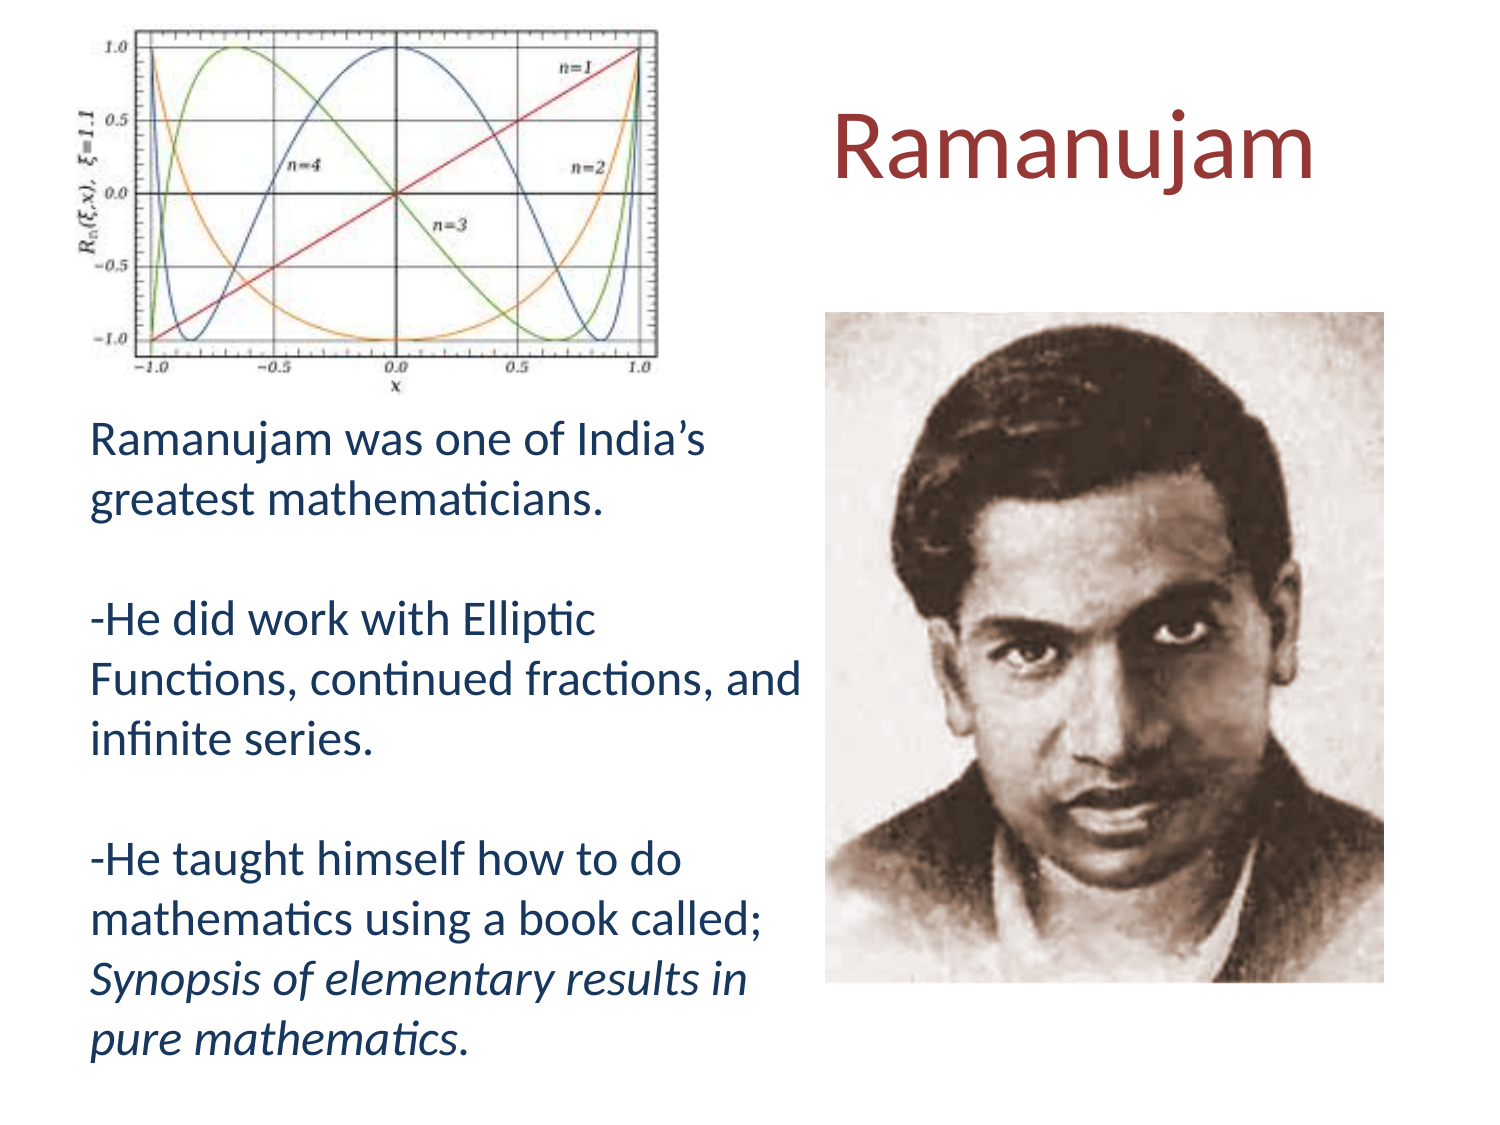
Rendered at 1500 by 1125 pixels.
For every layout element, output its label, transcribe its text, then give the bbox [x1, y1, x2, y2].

title Ramanujam [665, 45, 1500, 233]
picture [74, 24, 661, 399]
text_box Ramanujam was one of India’s greatest mathematicians. -He did work with Elliptic Functions, continued fractions, and infinite series. -He taught himself how to do mathematics using a book called; Synopsis of elementary results in pure mathematics. [74, 397, 825, 1118]
picture [824, 312, 1384, 986]
